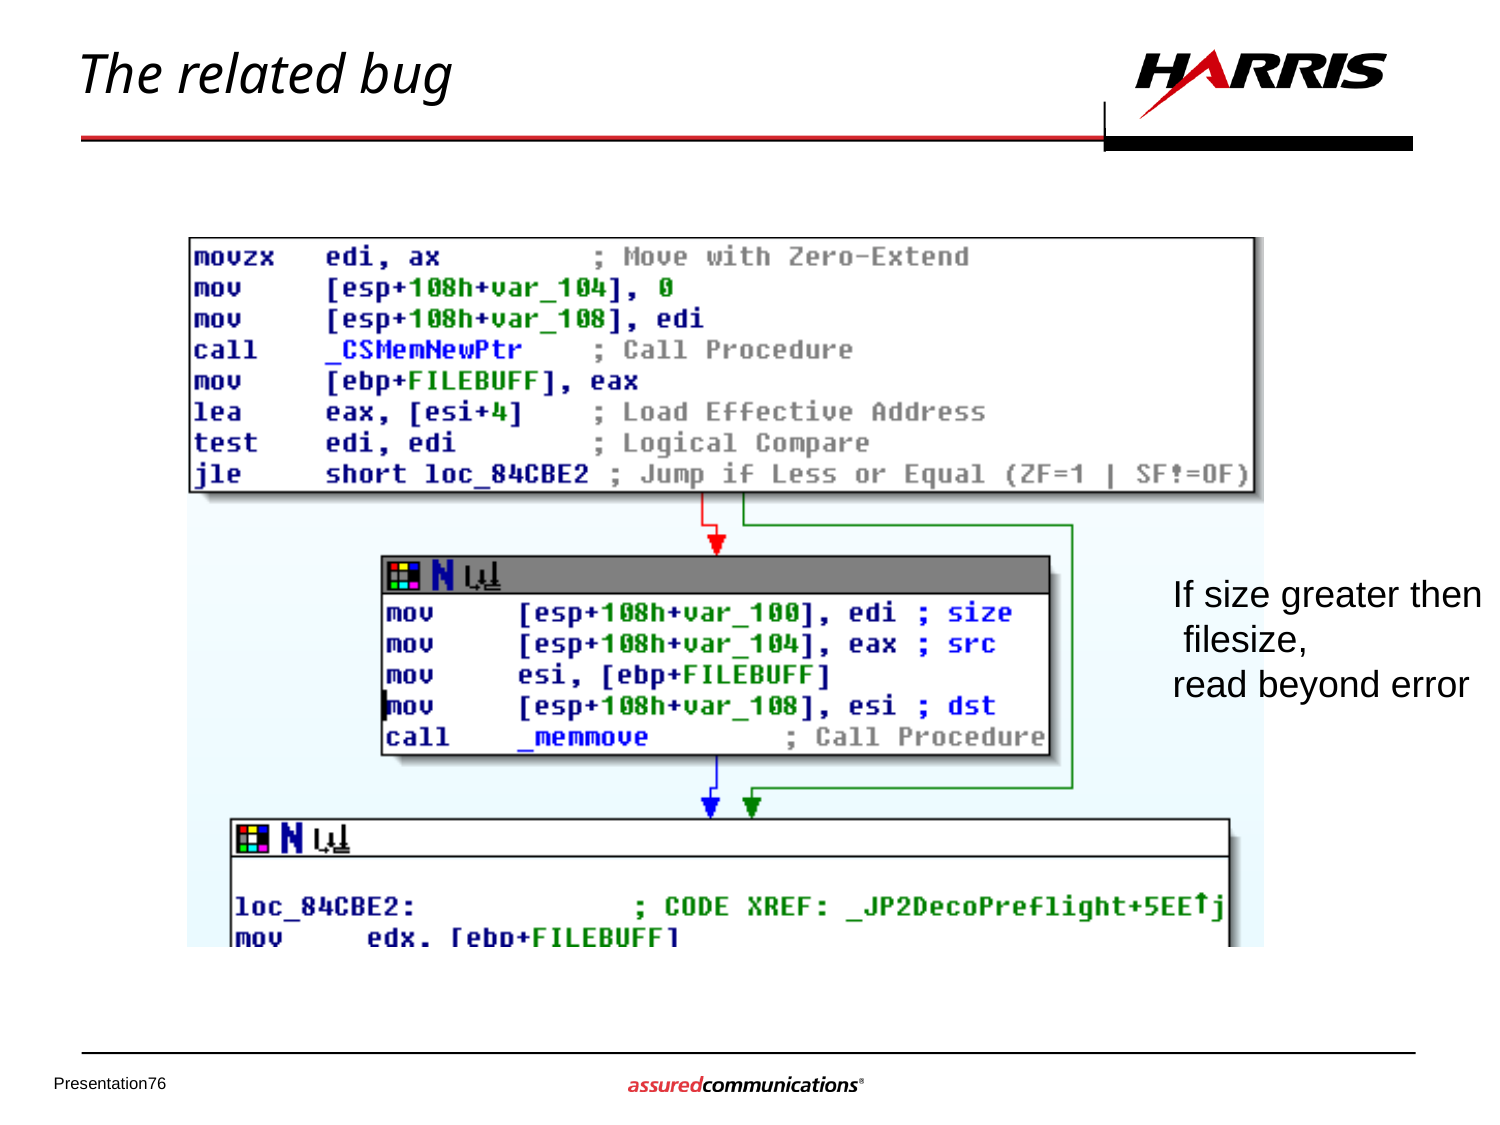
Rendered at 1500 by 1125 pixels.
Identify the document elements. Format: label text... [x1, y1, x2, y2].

text_box If size greater then filesize, read beyond error [1269, 562, 1498, 713]
picture [628, 1076, 864, 1092]
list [187, 237, 1264, 947]
title The related bug [62, 27, 951, 117]
picture [1135, 49, 1387, 119]
